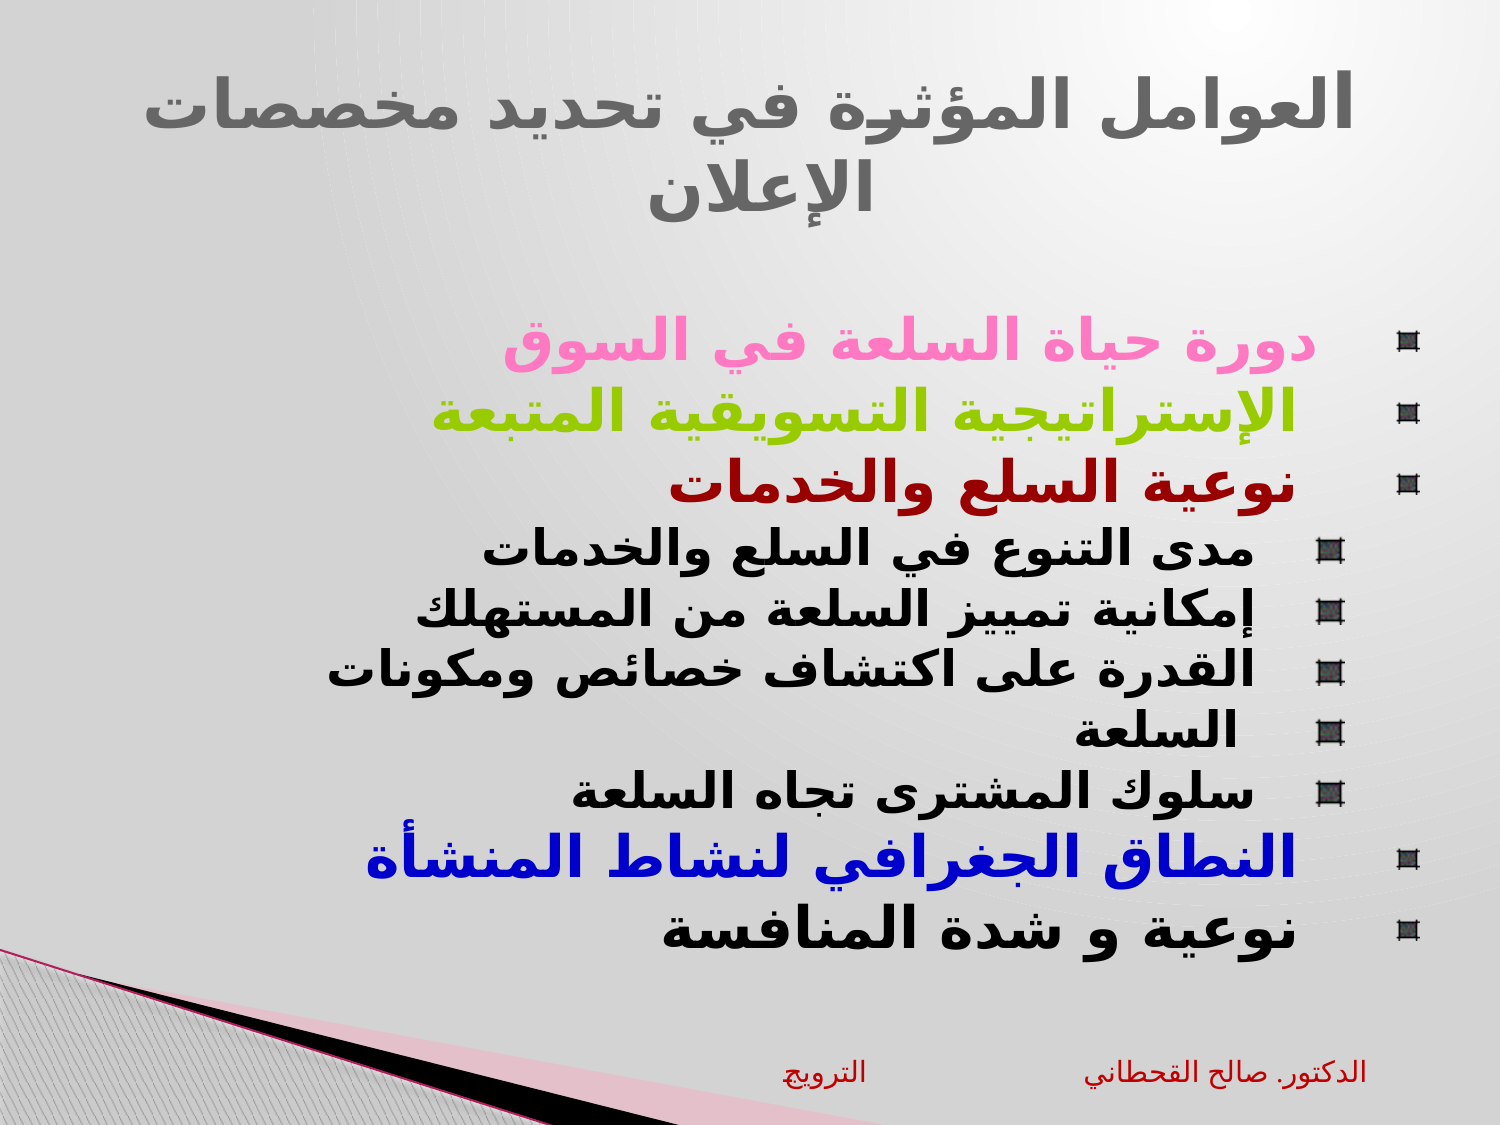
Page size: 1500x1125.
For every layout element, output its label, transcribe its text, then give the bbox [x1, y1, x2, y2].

picture [1391, 841, 1420, 870]
picture [1309, 528, 1345, 564]
picture [1309, 650, 1345, 686]
title العوامل المؤثرة في تحديد مخصصات الإعلان [46, 45, 1454, 233]
picture [1391, 395, 1420, 424]
picture [1391, 466, 1420, 495]
footer الترويج الدكتور. صالح القحطاني [585, 1041, 1383, 1125]
picture [1391, 323, 1420, 352]
picture [1391, 912, 1420, 941]
picture [1309, 771, 1345, 807]
list دورة حياة السلعة في السوق الإستراتيجية التسويقية المتبعة نوعية السلع والخدمات مدى التنوع في السلع والخدمات إمكانية تمييز السلعة من المستهلك القدرة على اكتشاف خصائص ومكونات السلعة سلوك المشترى تجاه السلعة النطاق الجغرافي لنشاط المنشأة نوعية و شدة المنافسة [183, 302, 1435, 978]
picture [1309, 589, 1345, 625]
picture [1309, 710, 1345, 746]
